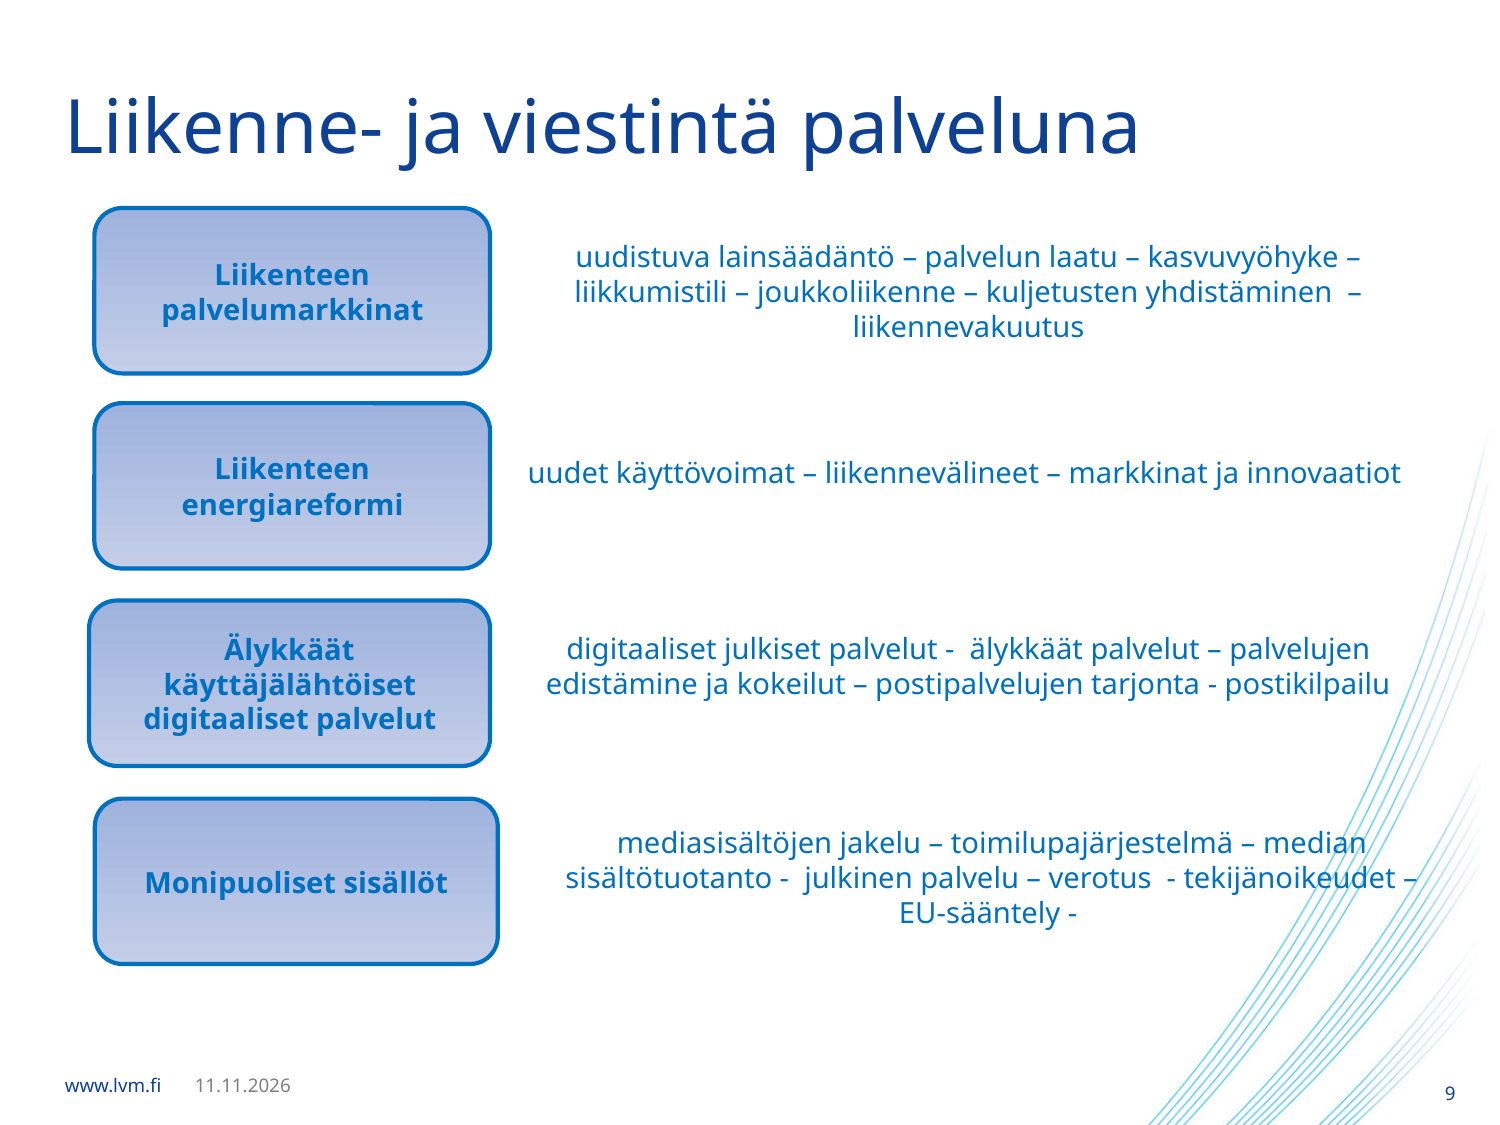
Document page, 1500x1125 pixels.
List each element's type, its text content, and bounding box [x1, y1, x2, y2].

picture [1069, 395, 1494, 1125]
text_box uudistuva lainsäädäntö – palvelun laatu – kasvuvyöhyke – liikkumistili – joukkoliikenne – kuljetusten yhdistäminen –liikennevakuutus [501, 231, 1436, 351]
slide_number 9 [1316, 1073, 1471, 1119]
text_box Älykkäät käyttäjälähtöiset digitaaliset palvelut [88, 600, 491, 766]
title Liikenne- ja viestintä palveluna [64, 53, 1415, 195]
text_box mediasisältöjen jakelu – toimilupajärjestelmä – median sisältötuotanto - julkinen palvelu – verotus - tekijänoikeudet – EU-sääntely - [525, 816, 1459, 947]
text_box digitaaliset julkiset palvelut - älykkäät palvelut – palvelujen edistämine ja kokeilut – postipalvelujen tarjonta - postikilpailu [501, 622, 1436, 744]
text_box uudet käyttövoimat – liikennevälineet – markkinat ja innovaatiot [501, 447, 1436, 537]
text_box Liikenteen palvelumarkkinat [94, 207, 491, 374]
text_box [419, 397, 1459, 601]
text_box Monipuoliset sisällöt [94, 798, 498, 965]
text_box Liikenteen energiareformi [94, 403, 491, 569]
